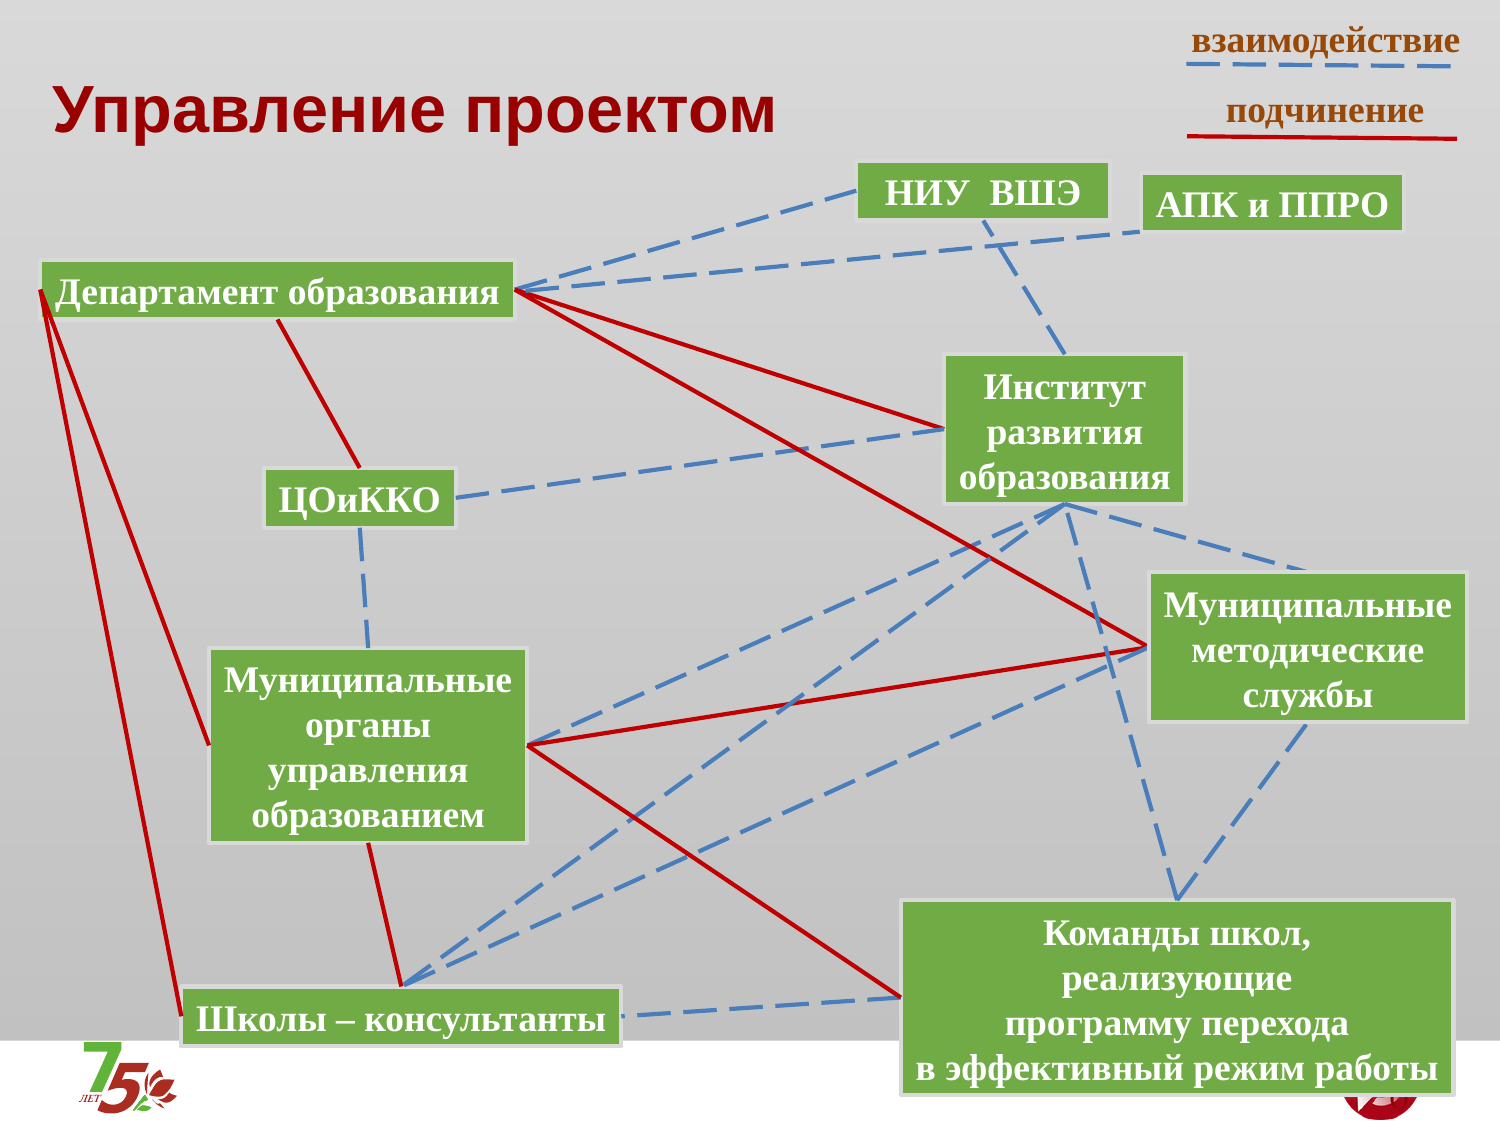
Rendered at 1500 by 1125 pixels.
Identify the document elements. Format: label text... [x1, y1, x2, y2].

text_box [1070, 909, 1147, 987]
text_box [623, 1007, 899, 1017]
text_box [517, 190, 857, 288]
text_box Школы – консультанты [181, 986, 622, 1047]
text_box Муниципальные органы управления образованием [209, 648, 395, 843]
text_box АПК и ППРО [1140, 172, 1405, 233]
text_box Департамент образования [40, 259, 512, 320]
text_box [525, 231, 1141, 291]
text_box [456, 429, 512, 499]
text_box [1186, 63, 1457, 67]
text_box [401, 505, 1066, 987]
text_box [359, 528, 369, 649]
text_box Институт развития образования [1152, 354, 1186, 504]
text_box взаимодействие [1176, 7, 1476, 67]
text_box ЦОиККО [263, 467, 452, 528]
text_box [1064, 505, 1178, 901]
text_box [983, 221, 1066, 230]
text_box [517, 289, 1148, 504]
text_box Муниципальные методические службы [1182, 572, 1468, 723]
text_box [1178, 505, 1309, 573]
text_box подчинение [1211, 78, 1440, 134]
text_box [1186, 135, 1458, 139]
text_box Управление проектом [37, 50, 1500, 157]
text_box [180, 289, 208, 747]
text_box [277, 320, 360, 469]
text_box НИУ ВШЭ [856, 160, 1111, 221]
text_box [1182, 723, 1309, 901]
text_box Команды школ, реализующие программу перехода в эффективный режим работы [900, 900, 1454, 1095]
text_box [529, 746, 899, 999]
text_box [367, 844, 395, 987]
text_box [37, 289, 180, 1017]
picture [1340, 1095, 1420, 1120]
